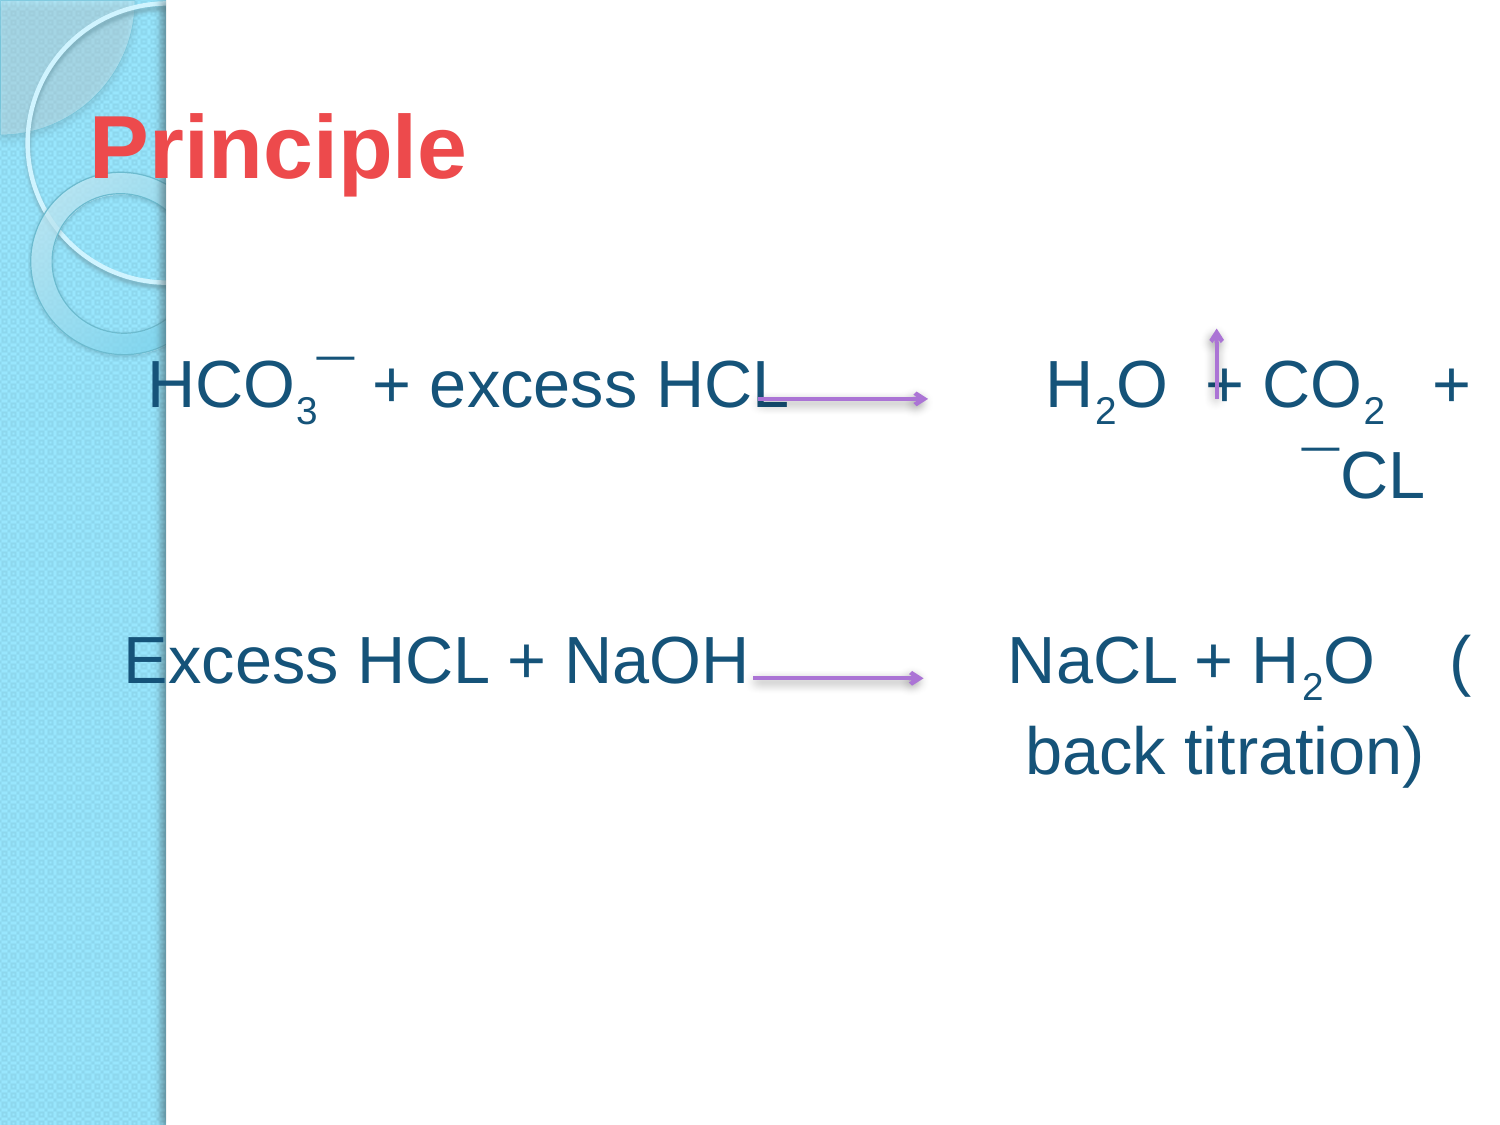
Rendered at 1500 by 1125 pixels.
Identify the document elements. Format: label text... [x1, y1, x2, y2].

title Principle [75, 49, 1425, 237]
list HCO3¯ + excess HCL H2O + CO2 + CL¯ Excess HCL + NaOH NaCL + H2O ( back titration) [108, 333, 1500, 1077]
